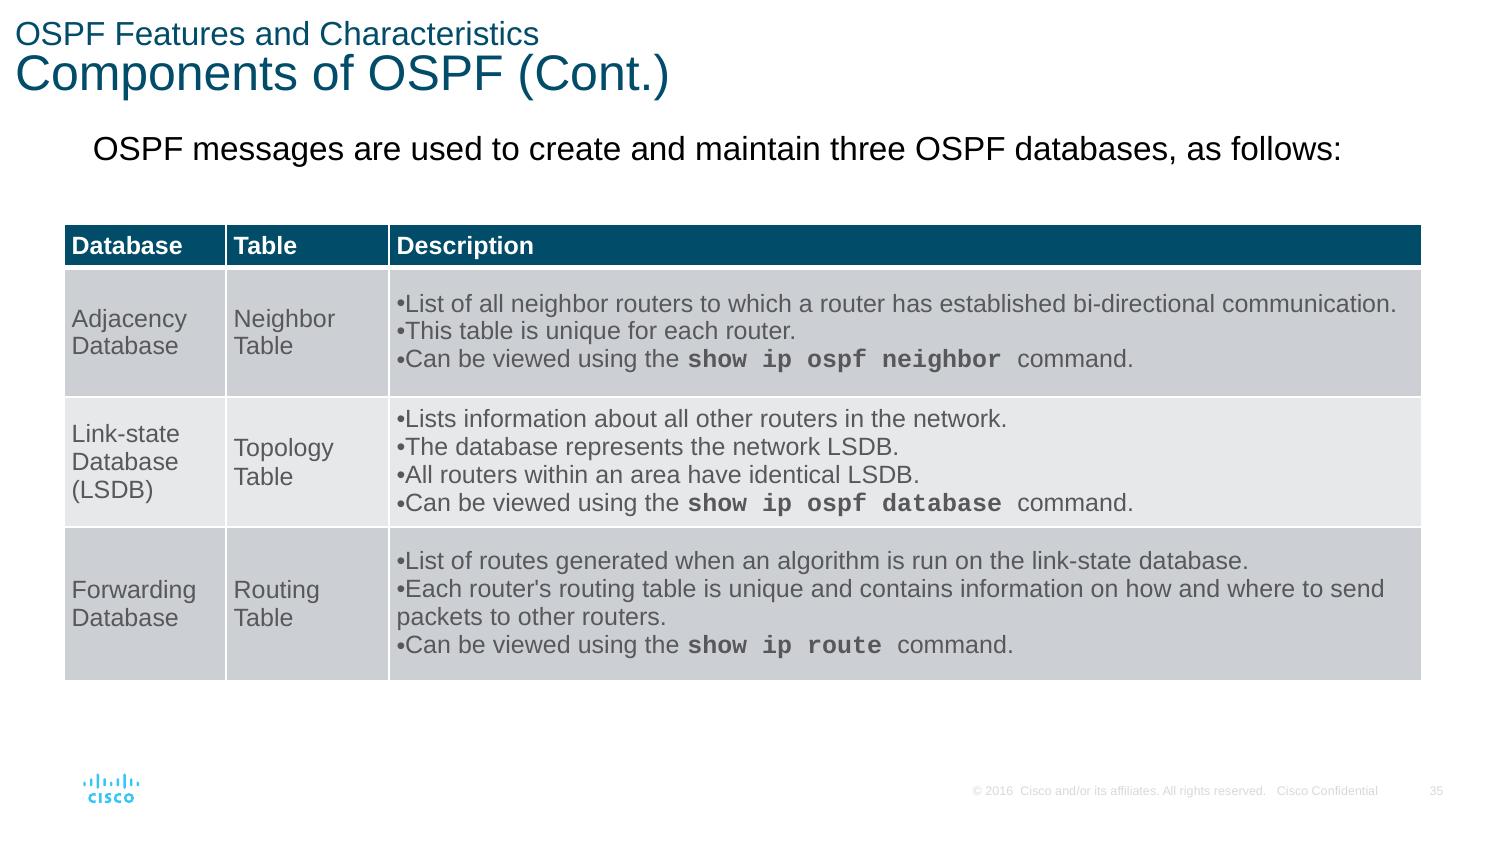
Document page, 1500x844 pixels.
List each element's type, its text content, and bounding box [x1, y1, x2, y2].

table_cell Topology Table [227, 398, 388, 526]
table_cell Link-state Database (LSDB) [65, 398, 225, 526]
table_header Database [65, 225, 225, 265]
table_cell Lists information about all other routers in the network. The database represents the network LSDB. All routers within an area have identical LSDB. Can be viewed using the show ip ospf database command. [390, 398, 1421, 526]
table_cell List of all neighbor routers to which a router has established bi-directional communication. This table is unique for each router. Can be viewed using the show ip ospf neighbor command. [390, 270, 1421, 396]
table_header Description [390, 225, 1421, 265]
list OSPF messages are used to create and maintain three OSPF databases, as follows: [77, 120, 1437, 204]
table_cell Routing Table [227, 528, 388, 680]
table_cell Neighbor Table [227, 270, 388, 396]
table_cell Adjacency Database [65, 270, 225, 396]
table_cell Forwarding Database [65, 528, 225, 680]
title OSPF Features and Characteristics Components of OSPF (Cont.) [0, 0, 1369, 121]
table_header Table [227, 225, 388, 265]
table_cell List of routes generated when an algorithm is run on the link-state database. Each router's routing table is unique and contains information on how and where to send packets to other routers. Can be viewed using the show ip route command. [390, 528, 1421, 680]
